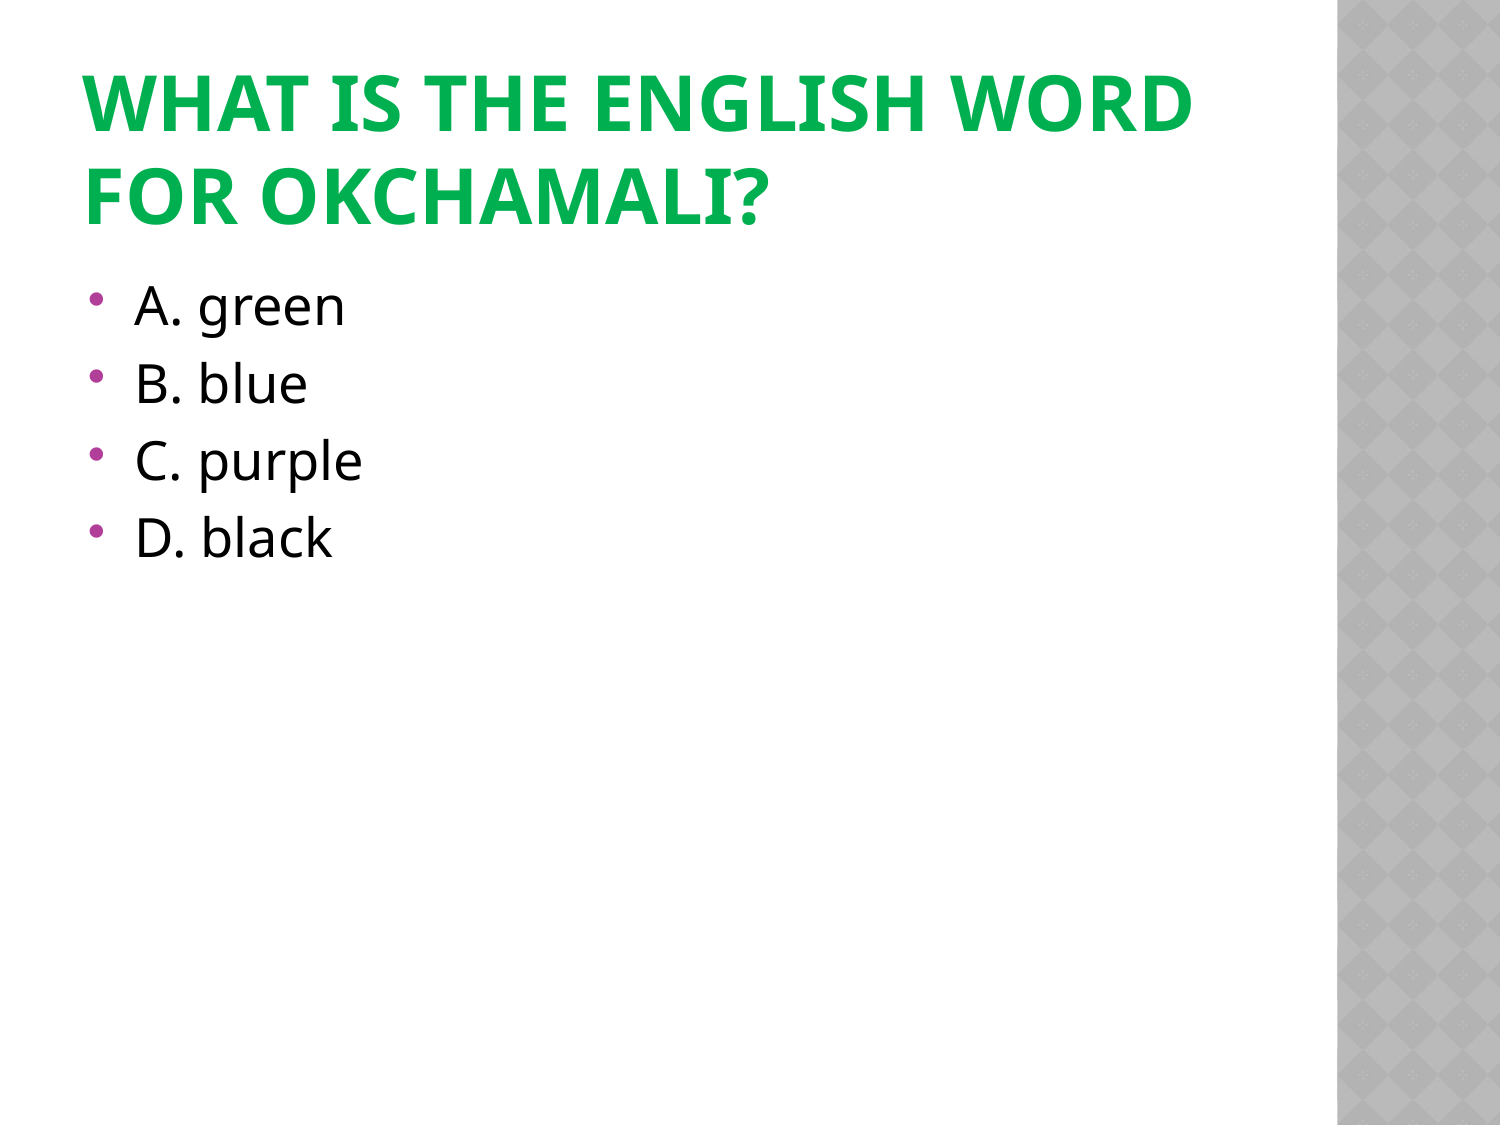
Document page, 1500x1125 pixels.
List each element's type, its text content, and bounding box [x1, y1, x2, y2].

title What is the english word for okchamali? [75, 52, 1263, 240]
list A. green B. blue C. purple D. black [75, 264, 1263, 1059]
